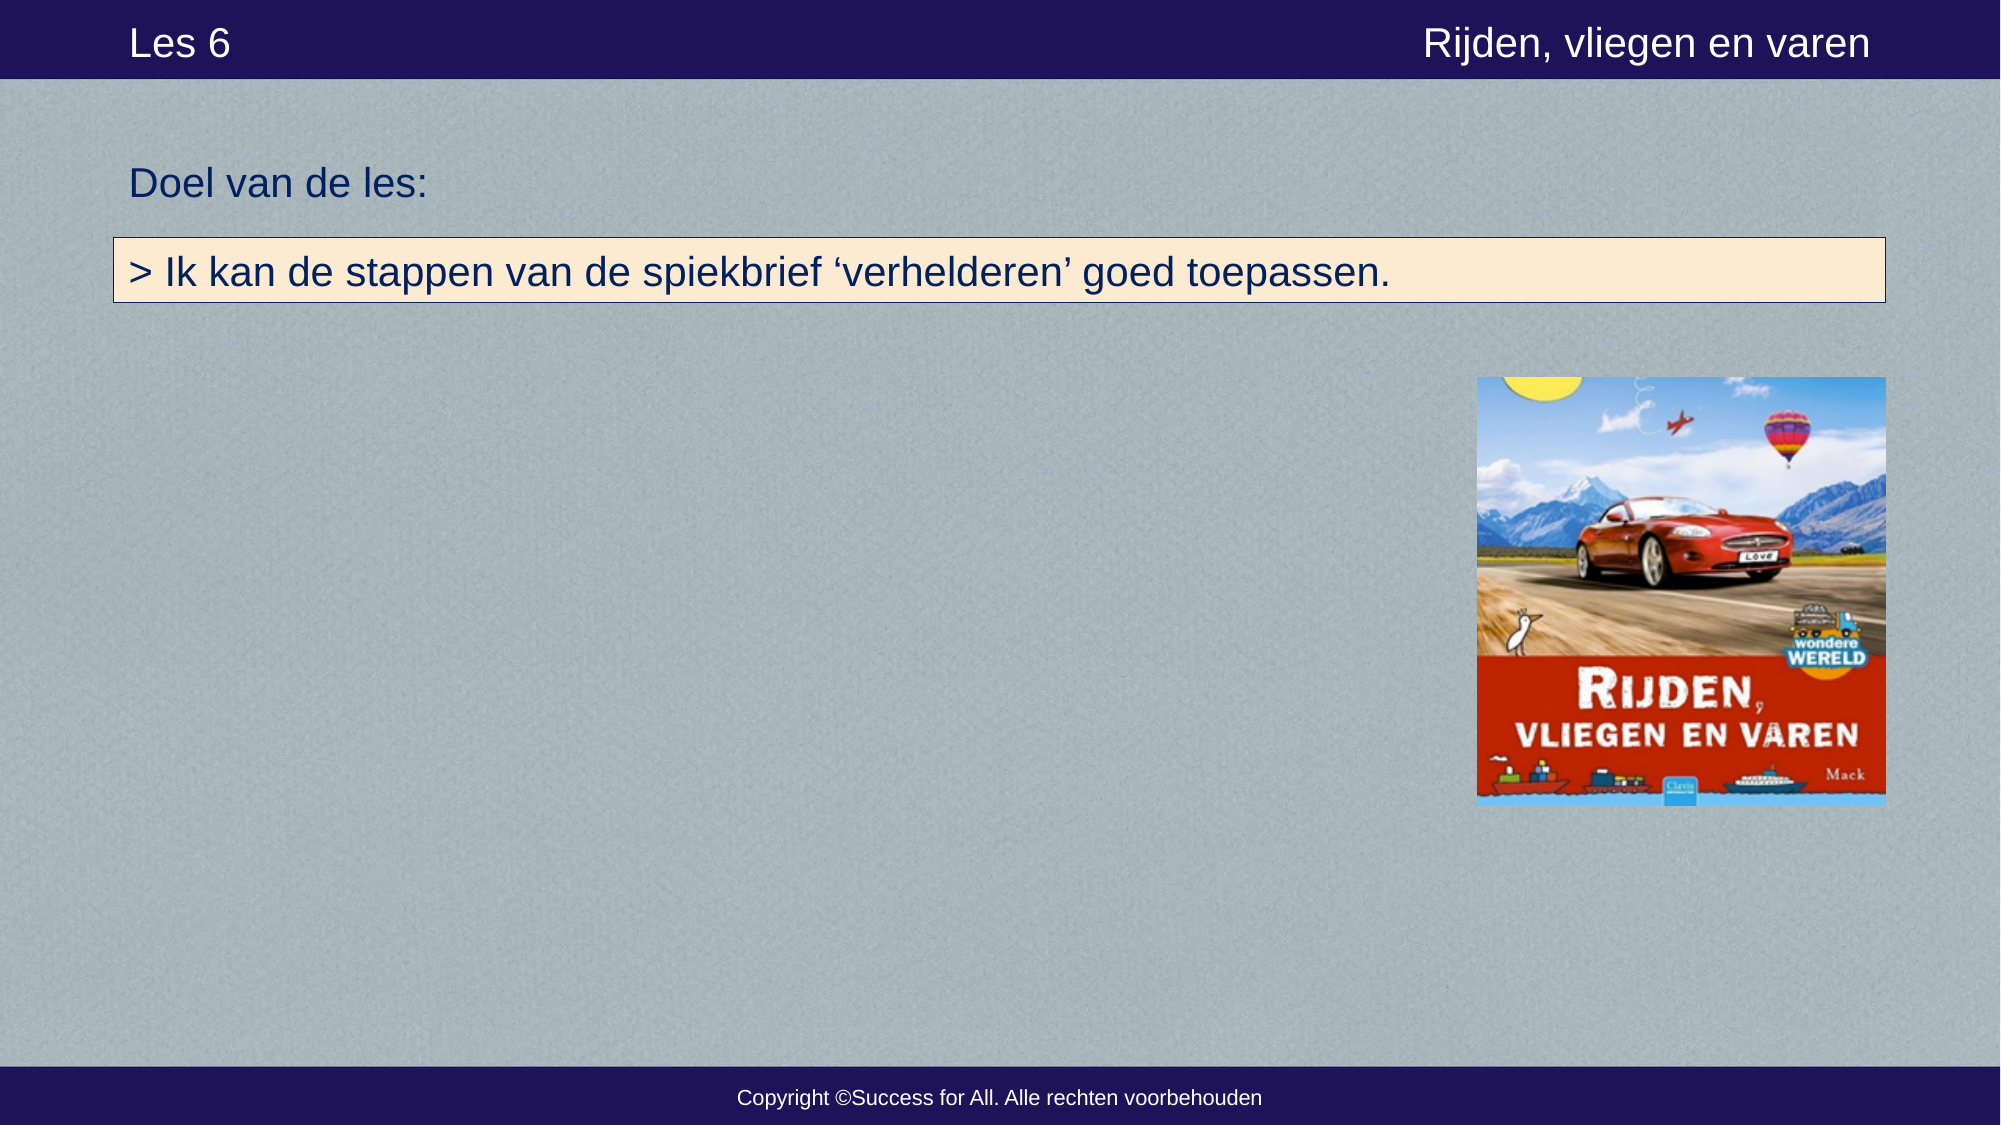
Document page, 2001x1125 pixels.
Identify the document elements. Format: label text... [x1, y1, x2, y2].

text_box Rijden, vliegen en varen [999, 8, 1886, 73]
text_box > Ik kan de stappen van de spiekbrief ‘verhelderen’ goed toepassen. [113, 237, 1886, 303]
text_box Les 6 [114, 8, 354, 73]
picture [0, 0, 2001, 1125]
text_box Doel van de les: [113, 148, 1635, 214]
text_box Copyright ©Success for All. Alle rechten voorbehouden [0, 1076, 2000, 1125]
